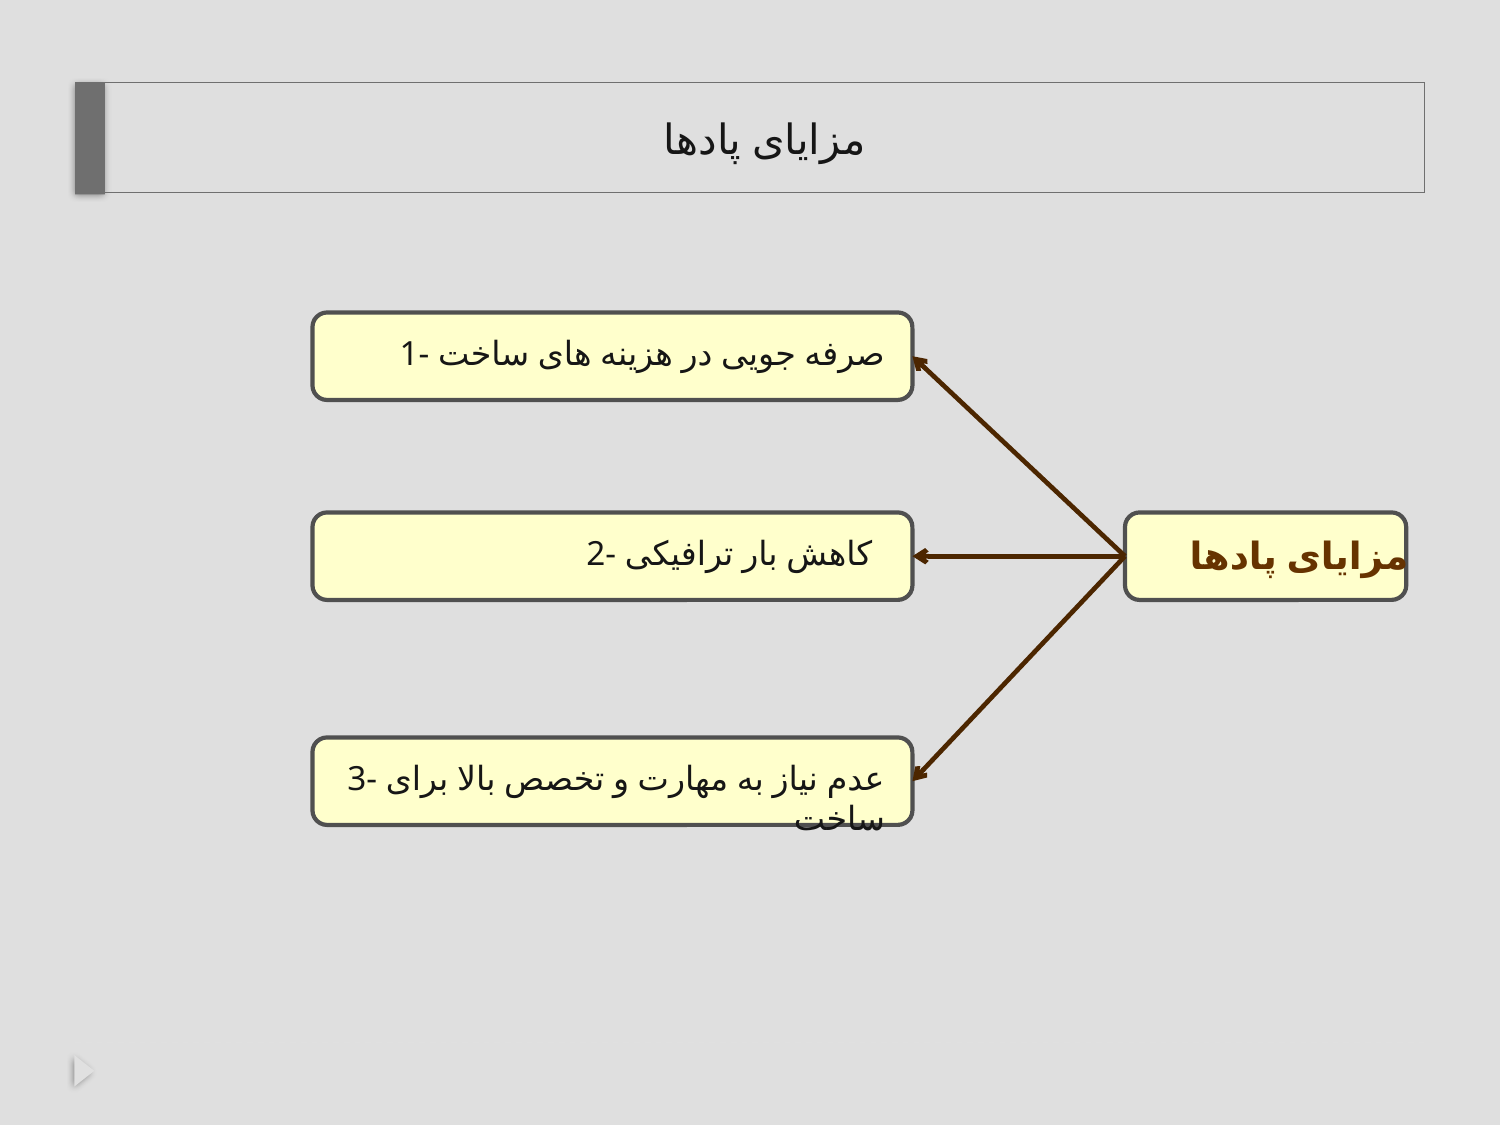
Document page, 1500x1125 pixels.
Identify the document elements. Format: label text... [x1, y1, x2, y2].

text_box [310, 735, 915, 827]
text_box 3- عدم نیاز به مهارت و تخصص بالا برای ساخت [262, 749, 900, 845]
text_box [310, 310, 915, 403]
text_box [912, 555, 1126, 782]
text_box 1- صرفه جویی در هزینه های ساخت [262, 324, 900, 380]
title مزایای پادها [75, 82, 1425, 193]
text_box مزایای پادها [1174, 524, 1463, 585]
text_box [1129, 510, 1409, 603]
text_box [310, 510, 907, 603]
text_box 2- کاهش بار ترافیکی [249, 524, 888, 580]
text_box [912, 356, 1126, 555]
